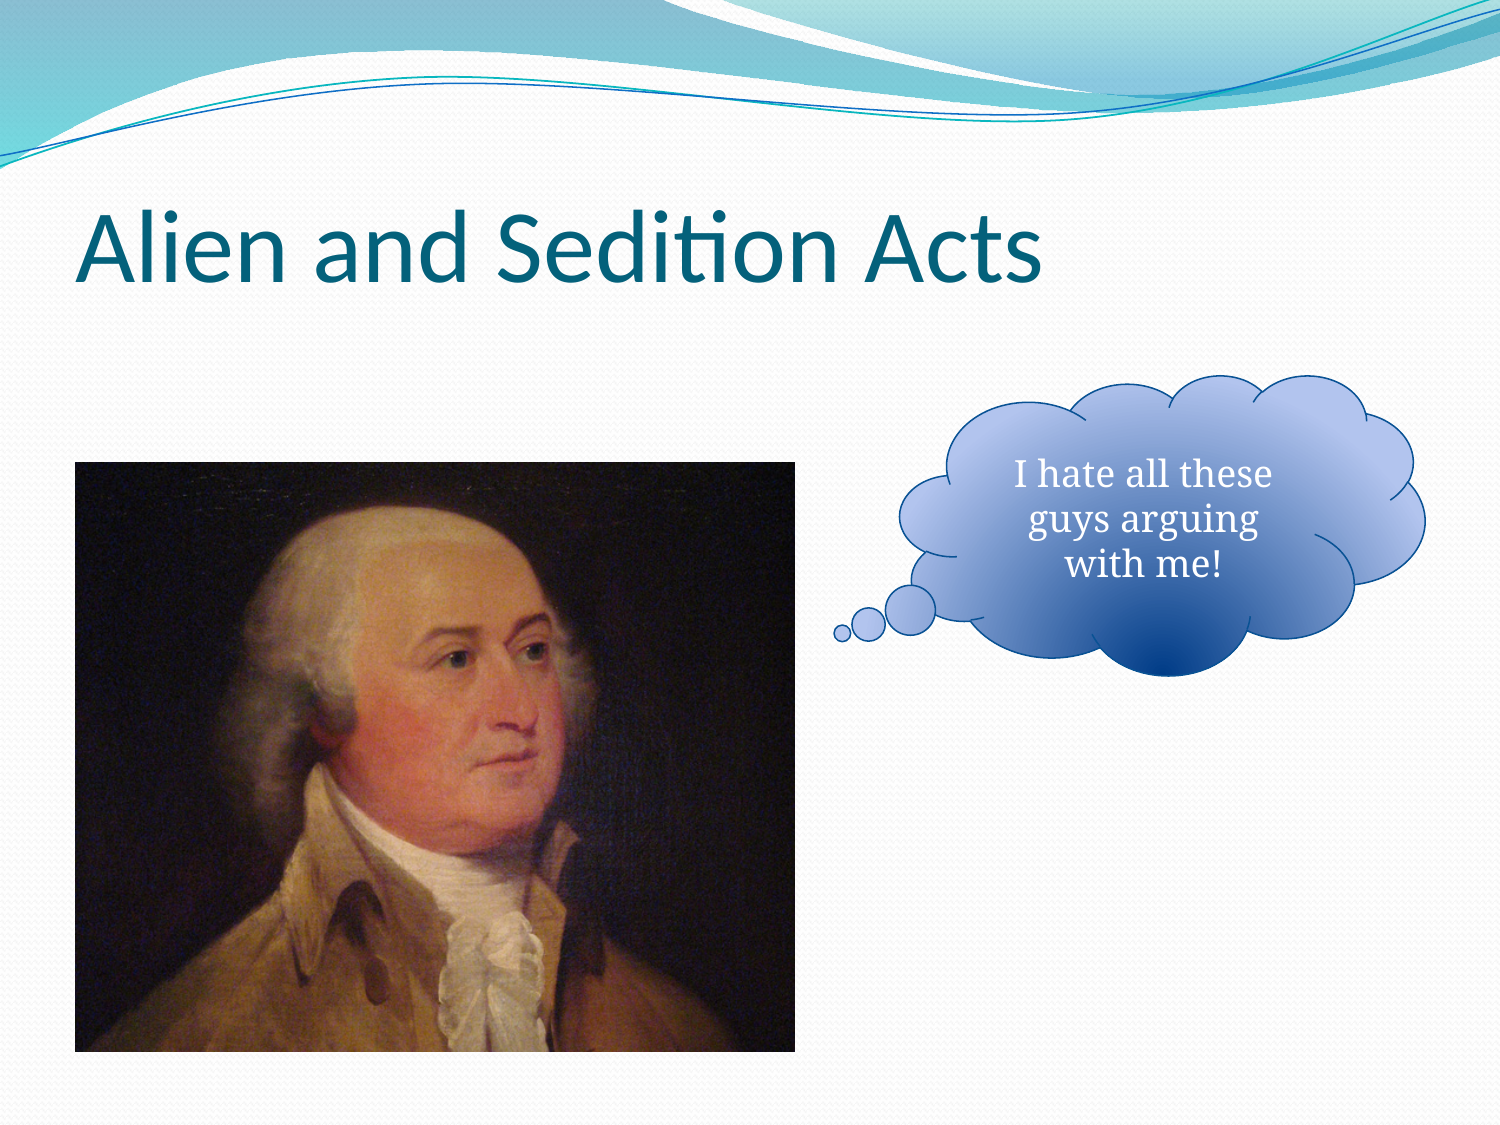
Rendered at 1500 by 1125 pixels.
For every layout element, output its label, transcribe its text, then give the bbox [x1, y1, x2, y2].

title Alien and Sedition Acts [75, 115, 1425, 303]
picture [74, 462, 795, 1052]
text_box I hate all these guys arguing with me! [833, 375, 1426, 677]
